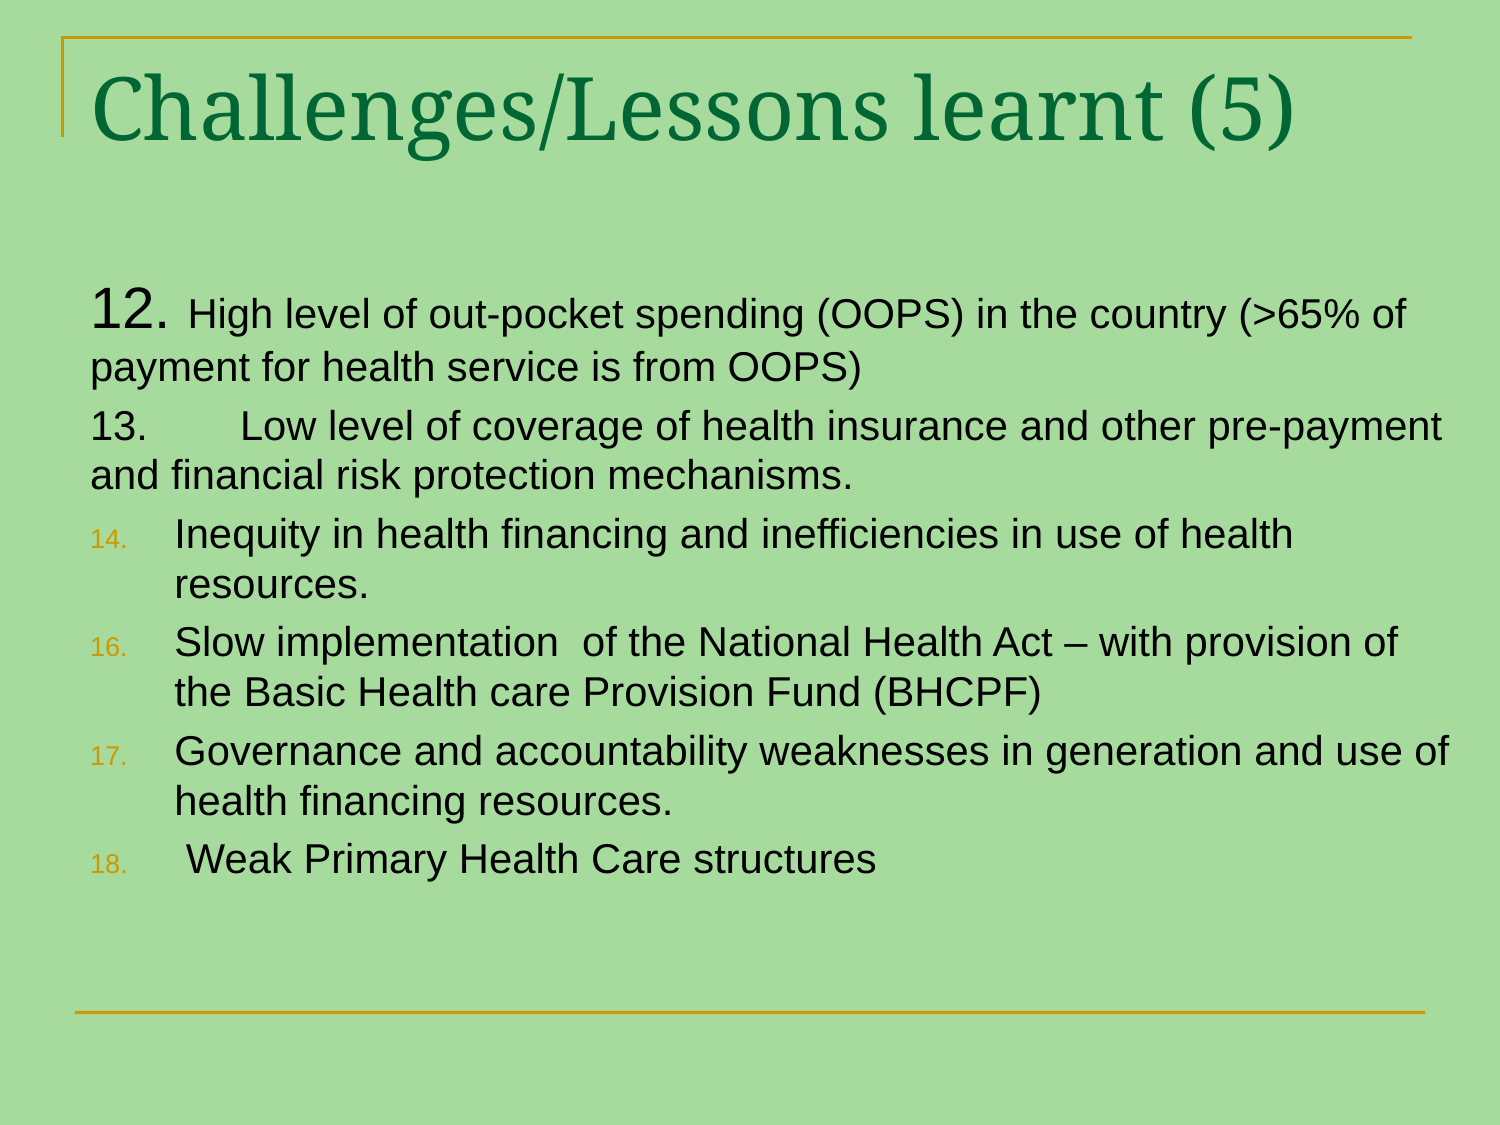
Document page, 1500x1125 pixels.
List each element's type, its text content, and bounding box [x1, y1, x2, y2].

list 12. High level of out-pocket spending (OOPS) in the country (>65% of payment for health service is from OOPS) 13. Low level of coverage of health insurance and other pre-payment and financial risk protection mechanisms. Inequity in health financing and inefficiencies in use of health resources. Slow implementation of the National Health Act – with provision of the Basic Health care Provision Fund (BHCPF) Governance and accountability weaknesses in generation and use of health financing resources. Weak Primary Health Care structures [75, 262, 1475, 1006]
title Challenges/Lessons learnt (5) [75, 45, 1425, 233]
